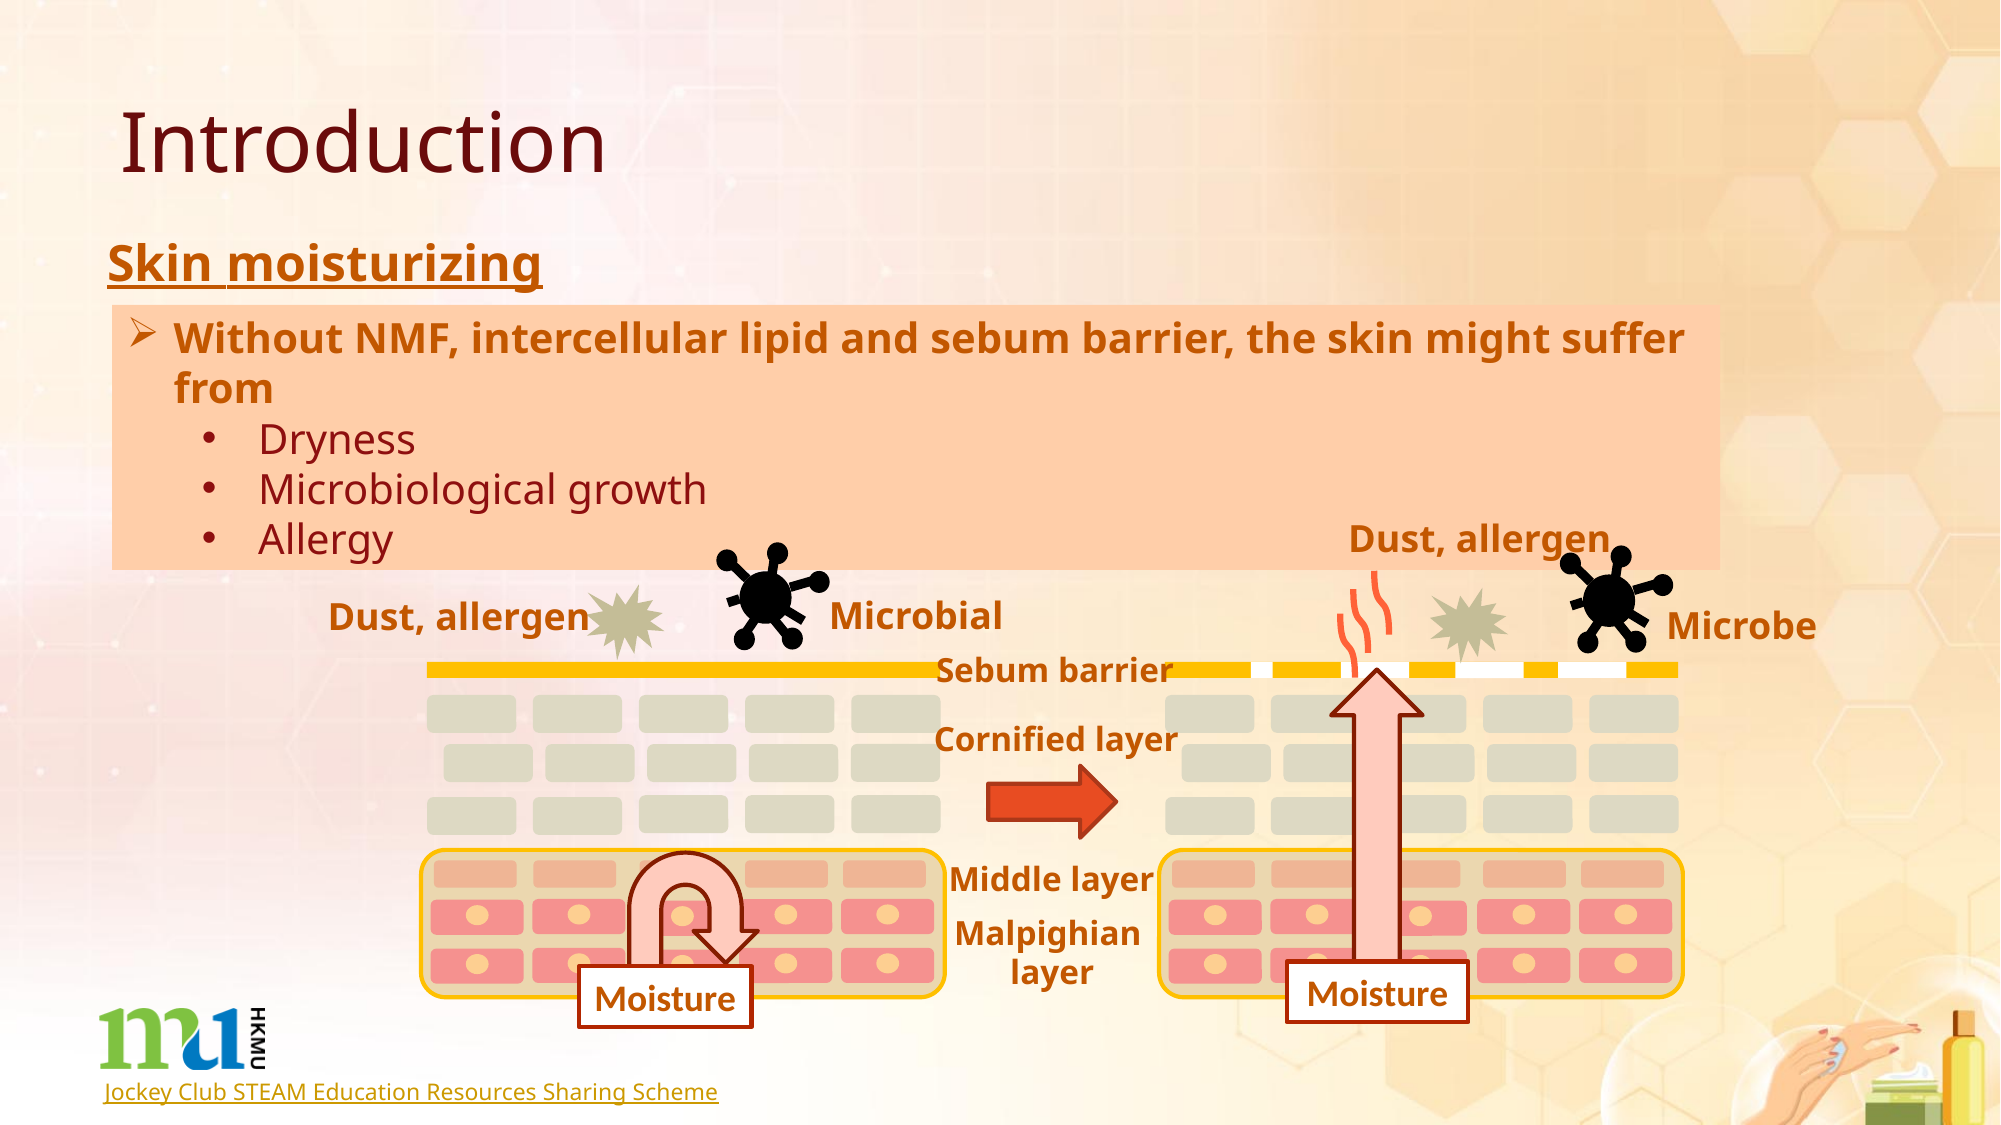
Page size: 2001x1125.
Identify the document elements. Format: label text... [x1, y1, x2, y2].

text_box Skin moisturizing [92, 223, 559, 299]
text_box Without NMF, intercellular lipid and sebum barrier, the skin might suffer from Dryness Microbiological growth Allergy [112, 304, 1721, 570]
picture [0, 0, 2001, 1125]
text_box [318, 507, 1831, 1028]
title Introduction [99, 45, 1900, 233]
